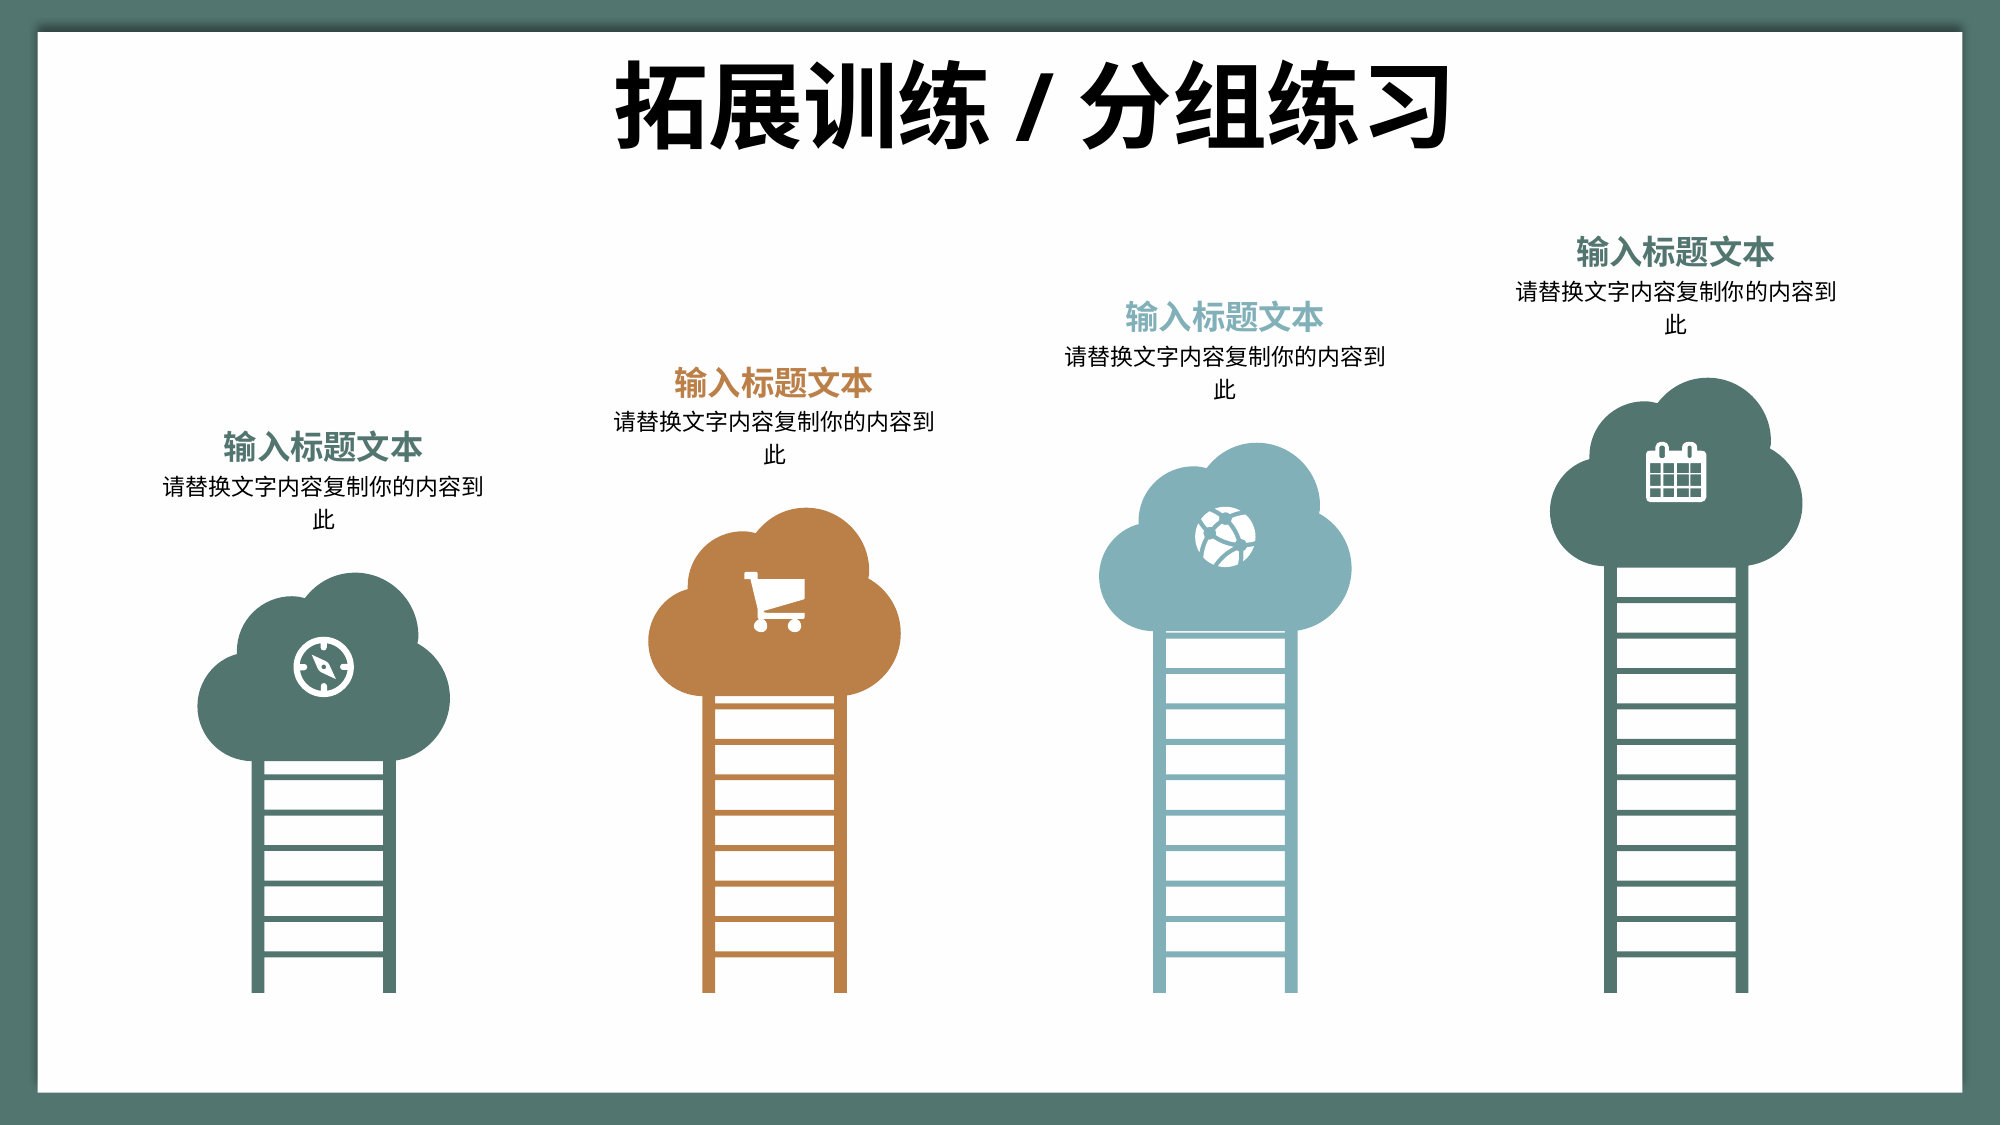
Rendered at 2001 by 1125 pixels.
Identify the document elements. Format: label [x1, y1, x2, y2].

text_box [1491, 231, 1862, 993]
text_box [589, 361, 960, 993]
text_box [1040, 296, 1411, 993]
text_box [138, 426, 509, 993]
